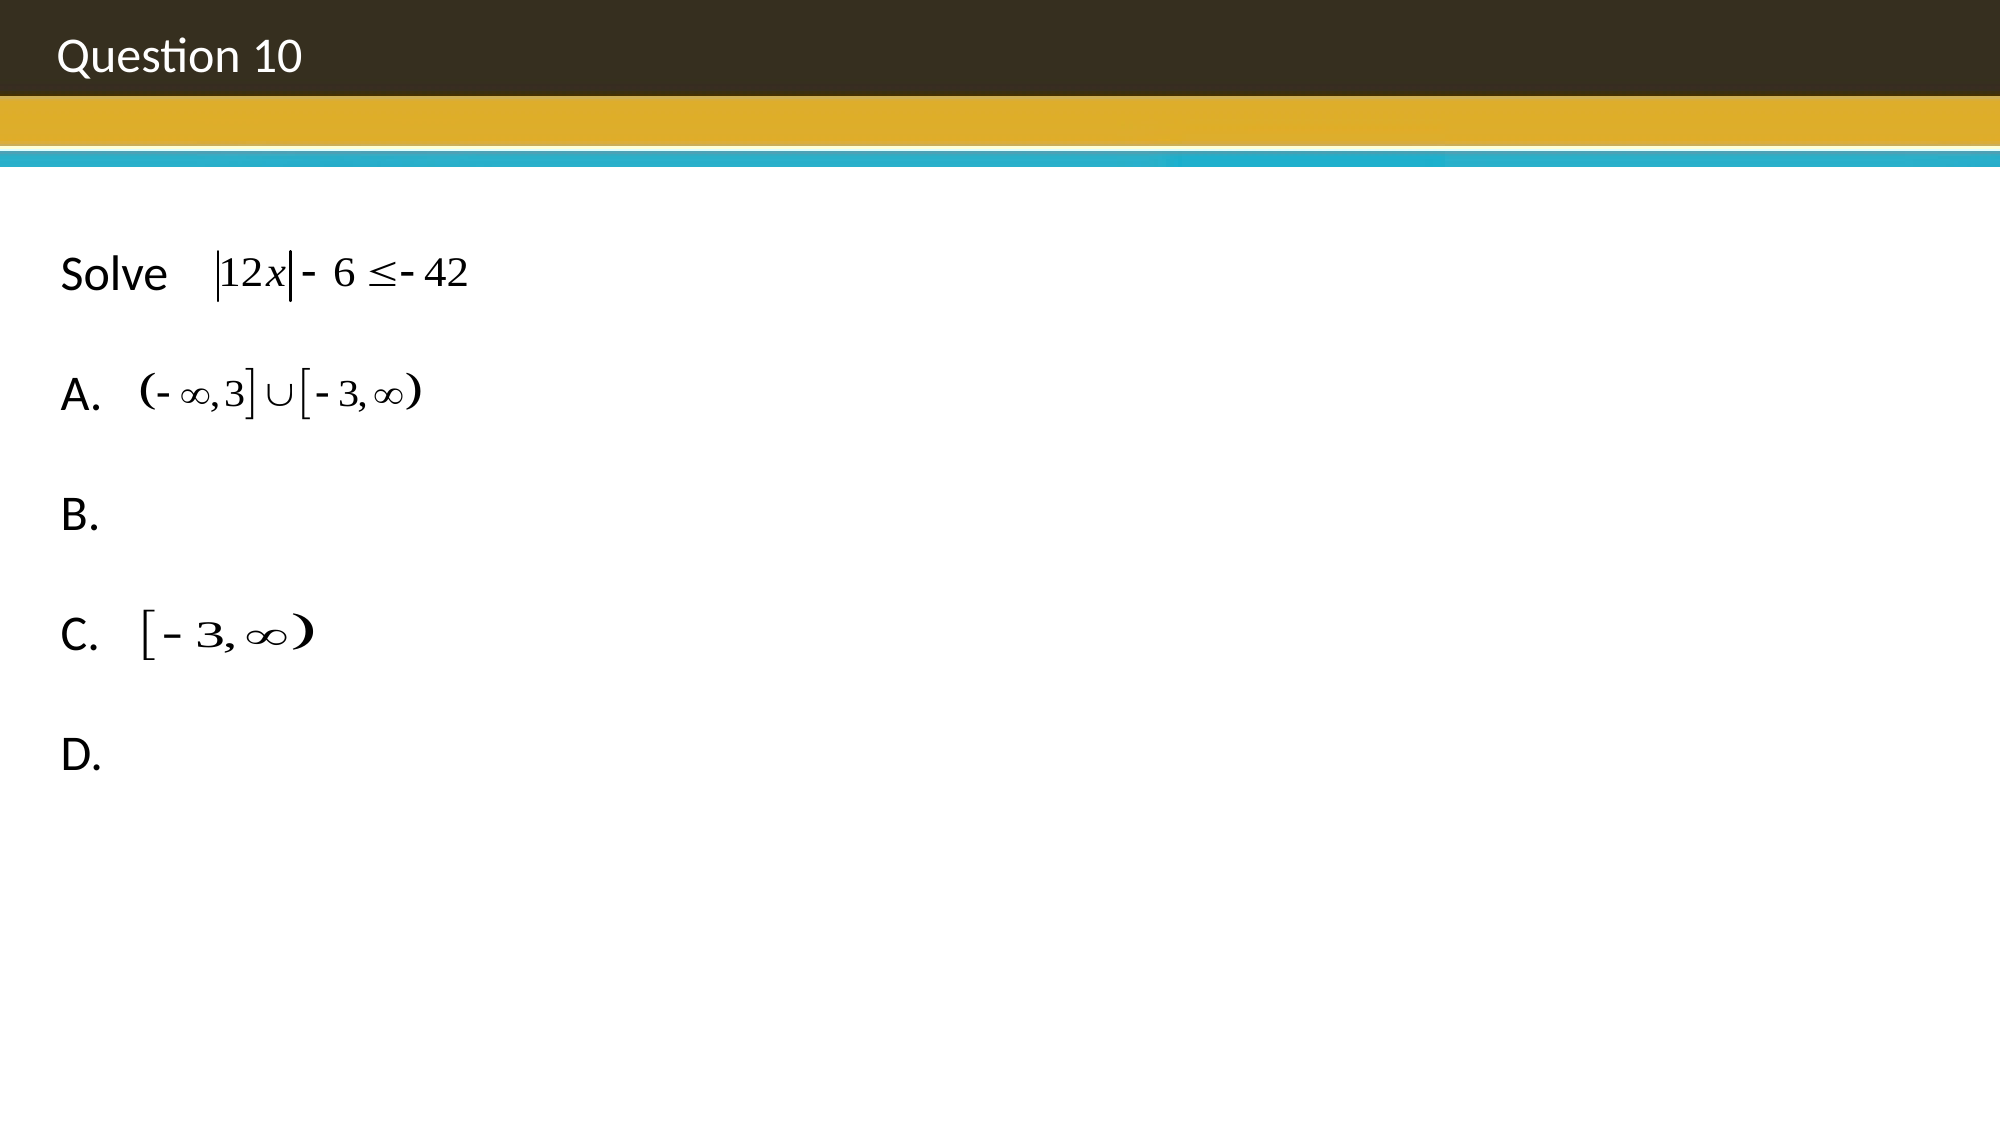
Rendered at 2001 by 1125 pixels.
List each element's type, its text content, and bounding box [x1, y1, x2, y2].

picture [133, 606, 320, 669]
picture [0, 0, 2000, 167]
picture [134, 364, 425, 429]
picture [209, 241, 476, 312]
text_box Question 10 [41, 14, 318, 90]
